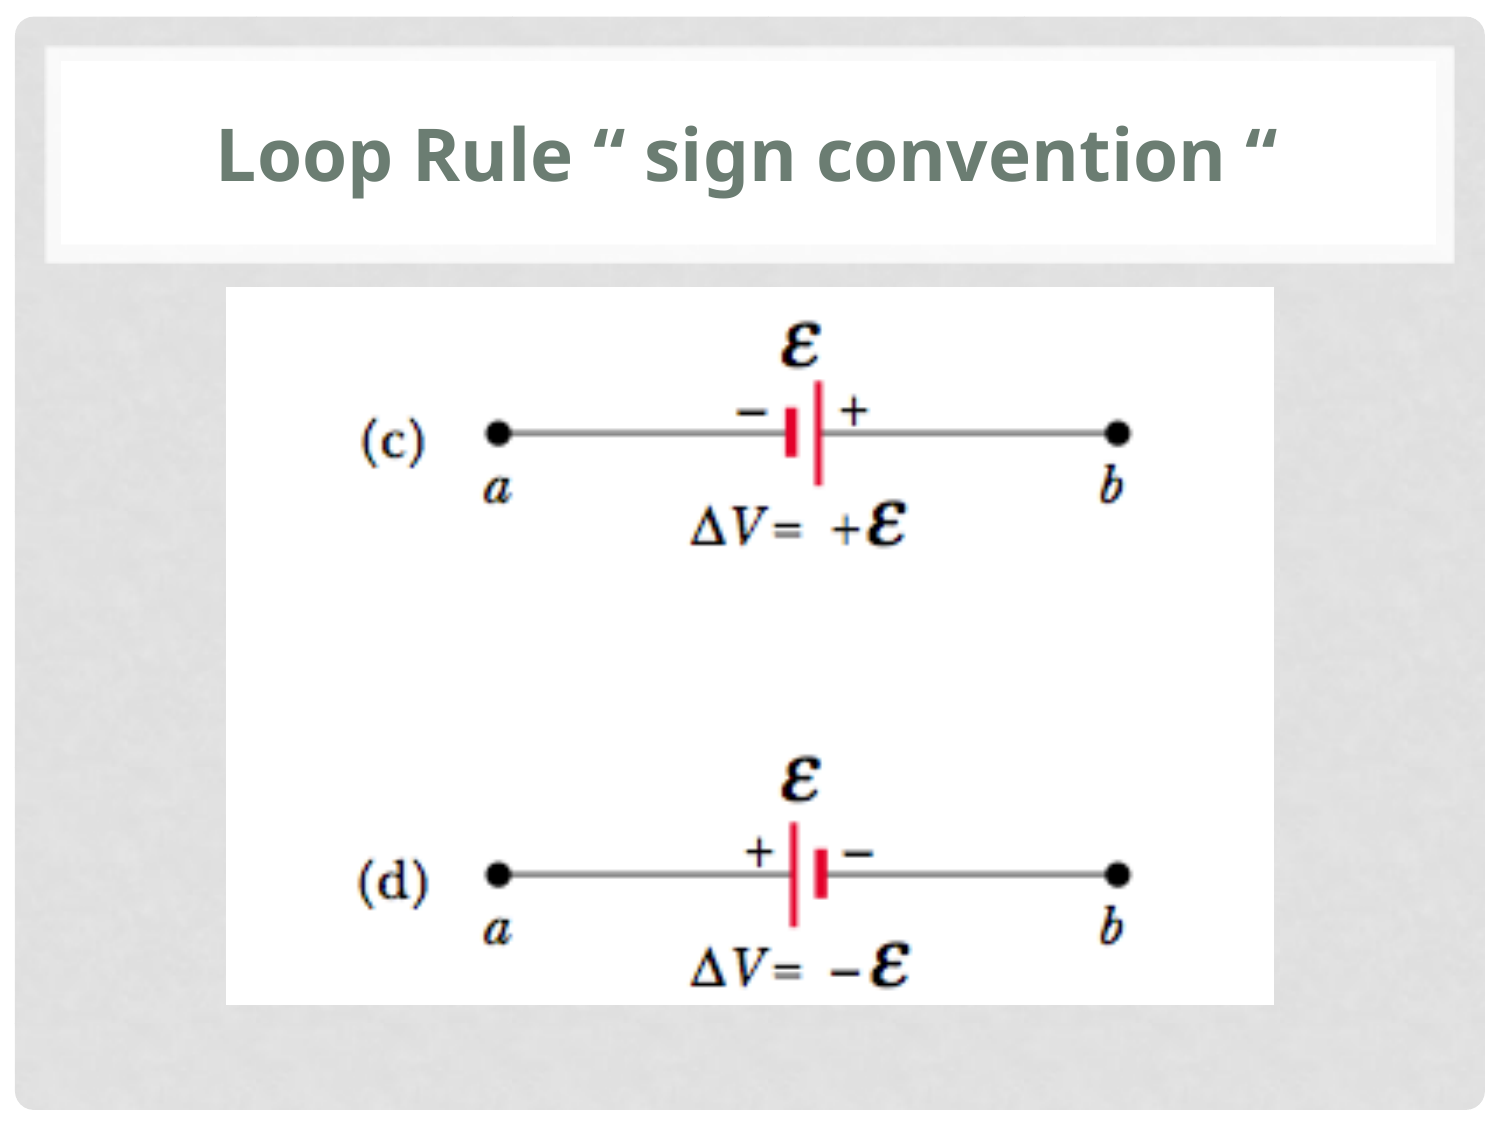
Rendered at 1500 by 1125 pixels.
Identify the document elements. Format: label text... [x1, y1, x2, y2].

title Loop Rule “ sign convention “ [69, 66, 1425, 238]
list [74, 287, 1426, 1006]
